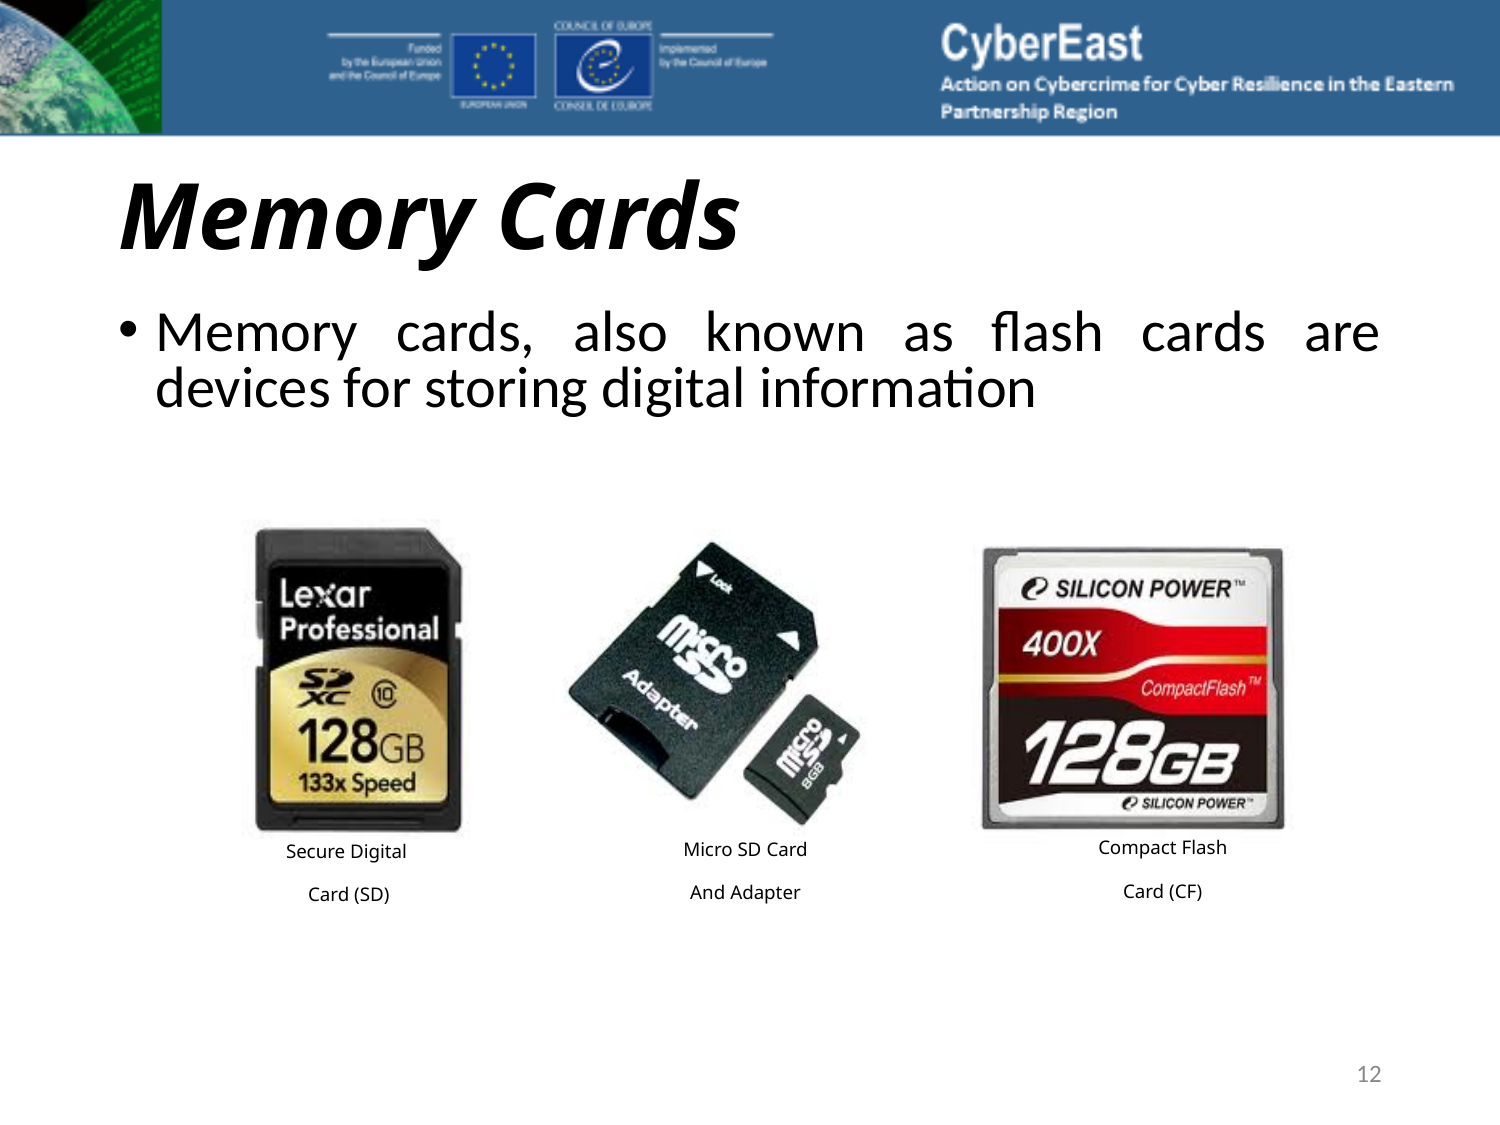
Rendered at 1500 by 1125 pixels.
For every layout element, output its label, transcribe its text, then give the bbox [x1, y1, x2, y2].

picture [0, 0, 1500, 1125]
list Memory cards, also known as flash cards are devices for storing digital information [103, 299, 1397, 1014]
slide_number 12 [1059, 1042, 1397, 1103]
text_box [74, 503, 1345, 972]
title Memory Cards [103, 111, 1397, 299]
